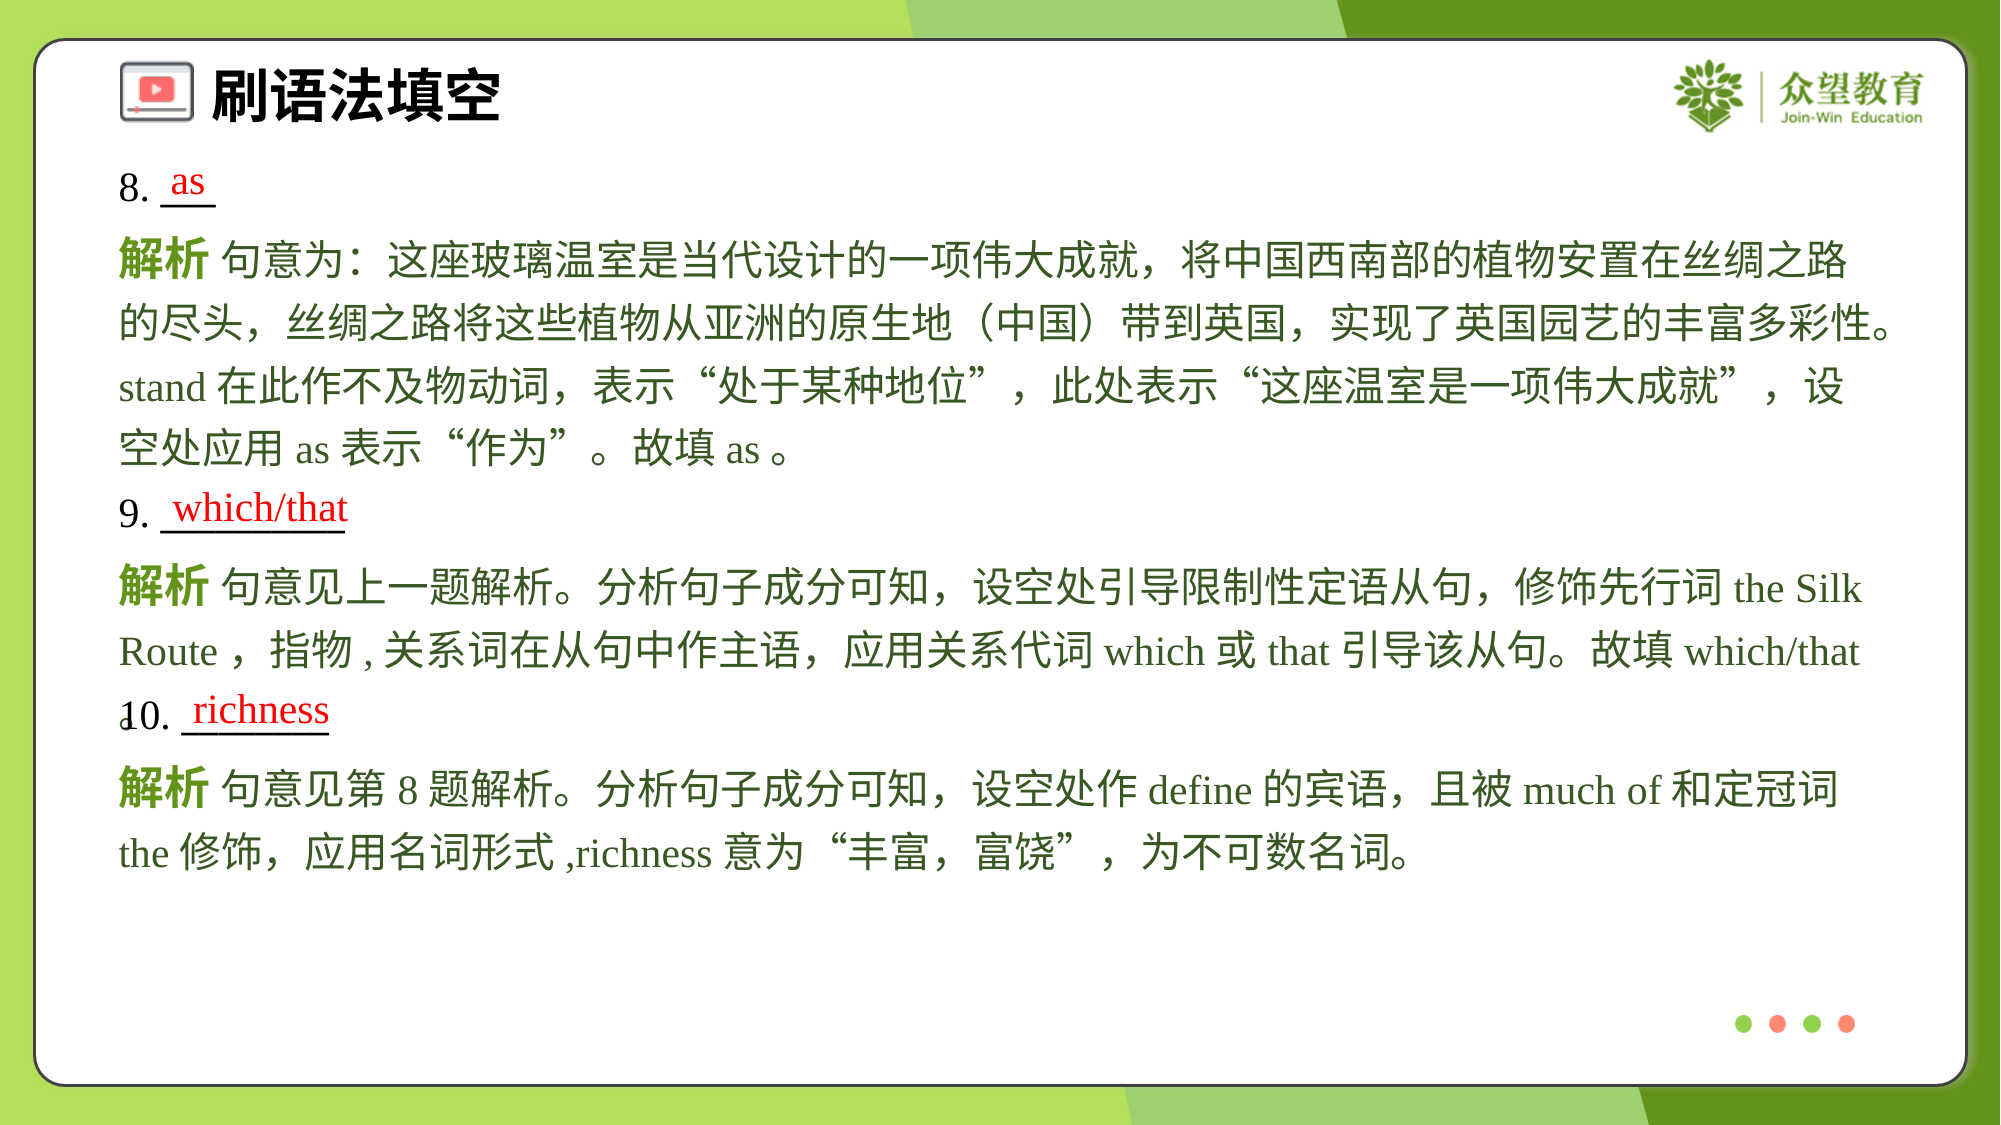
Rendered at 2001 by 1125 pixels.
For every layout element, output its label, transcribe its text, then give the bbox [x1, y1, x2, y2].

text_box as [165, 140, 210, 199]
text_box 解析 句意见上一题解析。分析句子成分可知，设空处引导限制性定语从句，修饰先行词the Silk Route，指物,关系词在从句中作主语，应用关系代词which或that引导该从句。故填which/that。 [118, 542, 1883, 670]
text_box 8. ___ [118, 146, 1883, 204]
text_box richness [188, 669, 335, 727]
text_box which/that [167, 467, 353, 525]
text_box 解析 句意为：这座玻璃温室是当代设计的一项伟大成就，将中国西南部的植物安置在丝绸之路的尽头，丝绸之路将这些植物从亚洲的原生地（中国）带到英国，实现了英国园艺的丰富多彩性。stand在此作不及物动词，表示“处于某种地位”，此处表示“这座温室是一项伟大成就”，设空处应用as表示“作为”。故填as。 [118, 215, 1883, 468]
text_box 解析 句意见第8题解析。分析句子成分可知，设空处作define的宾语，且被much of和定冠词the修饰，应用名词形式,richness意为“丰富，富饶”，为不可数名词。 [118, 744, 1883, 872]
picture [0, 0, 2000, 1125]
text_box 10. ________ [118, 675, 1883, 733]
text_box 9. __________ [118, 473, 1883, 531]
